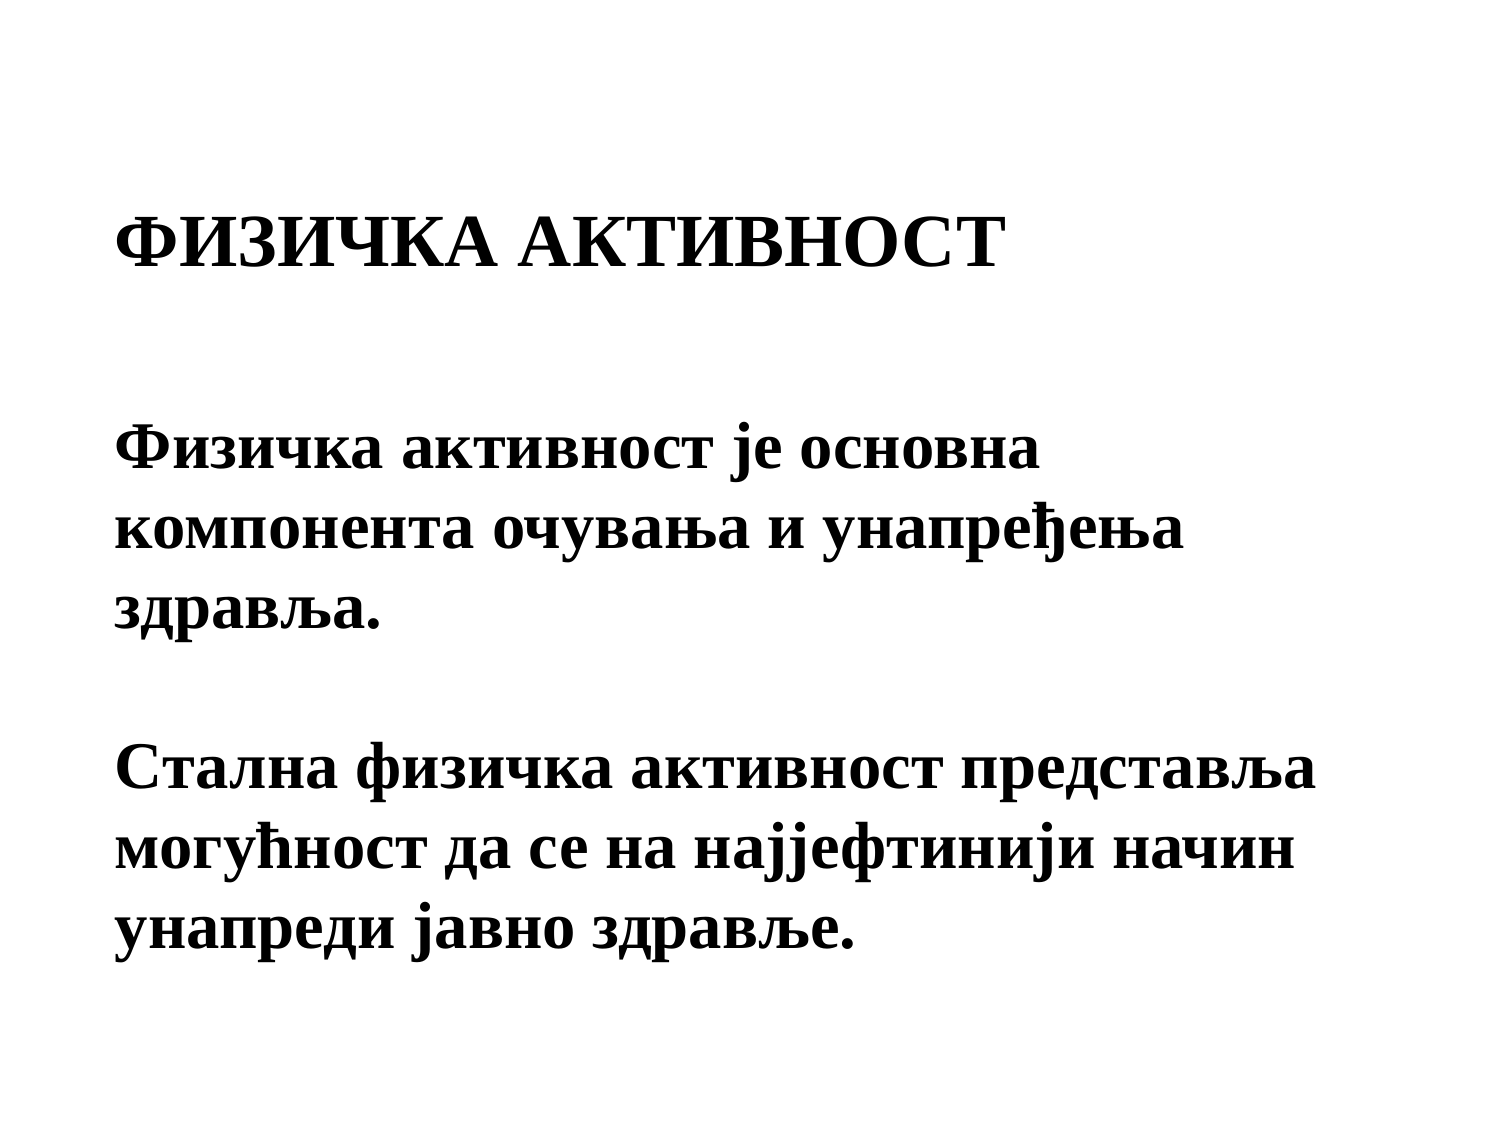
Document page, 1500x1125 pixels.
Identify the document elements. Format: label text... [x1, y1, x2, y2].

text_box ФИЗИЧКА АКТИВНОСТ Физичка активност је основна компонента очувања и унапређења здравља. Стална физичка активност представља могућност да се на најјефтинији начин унапреди јавно здравље. [100, 184, 1413, 1029]
